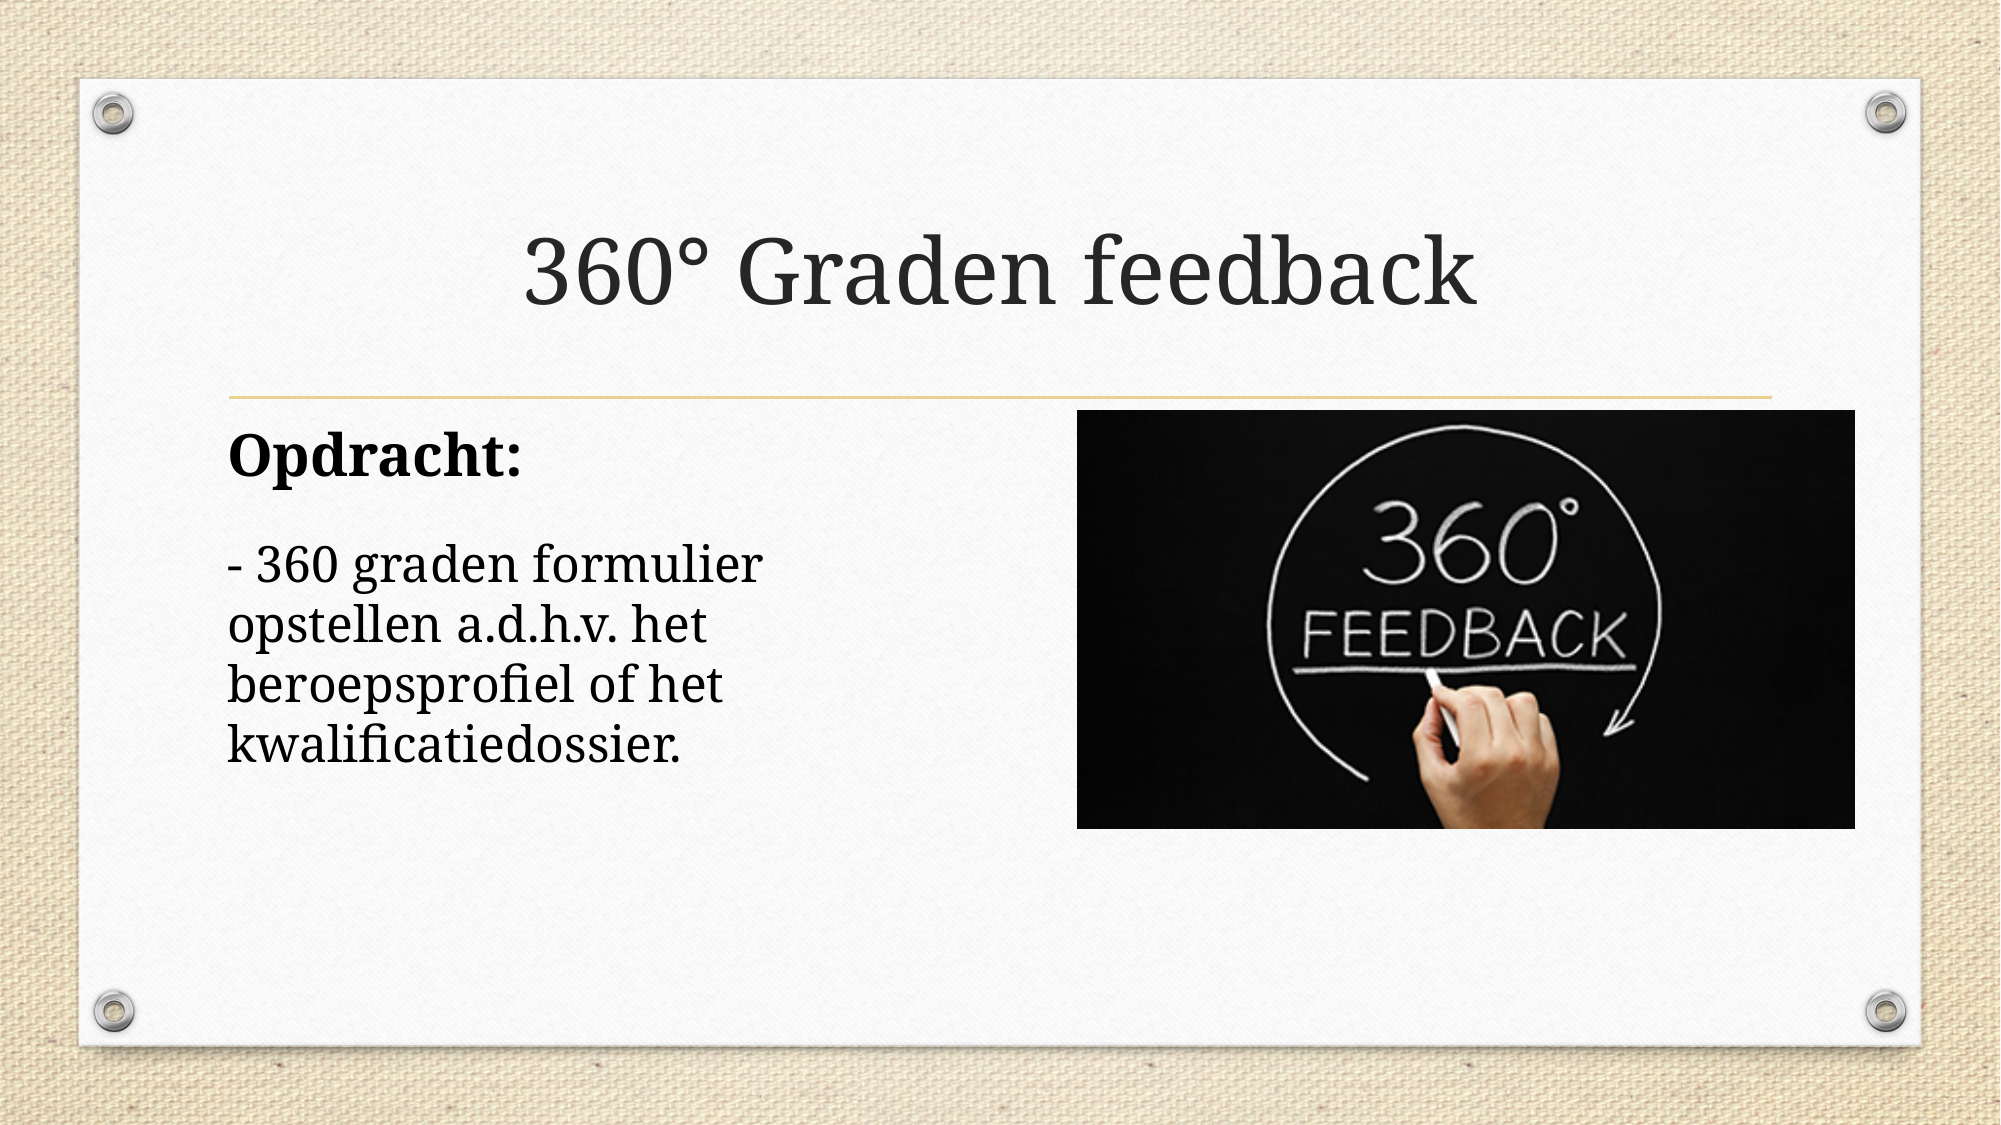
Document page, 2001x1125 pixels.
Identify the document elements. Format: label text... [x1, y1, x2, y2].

text_box Opdracht: - 360 graden formulier opstellen a.d.h.v. het beroepsprofiel of het kwalificatiedossier. [212, 410, 974, 781]
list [1077, 410, 1856, 829]
picture [0, 0, 2001, 1125]
title 360° Graden feedback [212, 161, 1788, 375]
